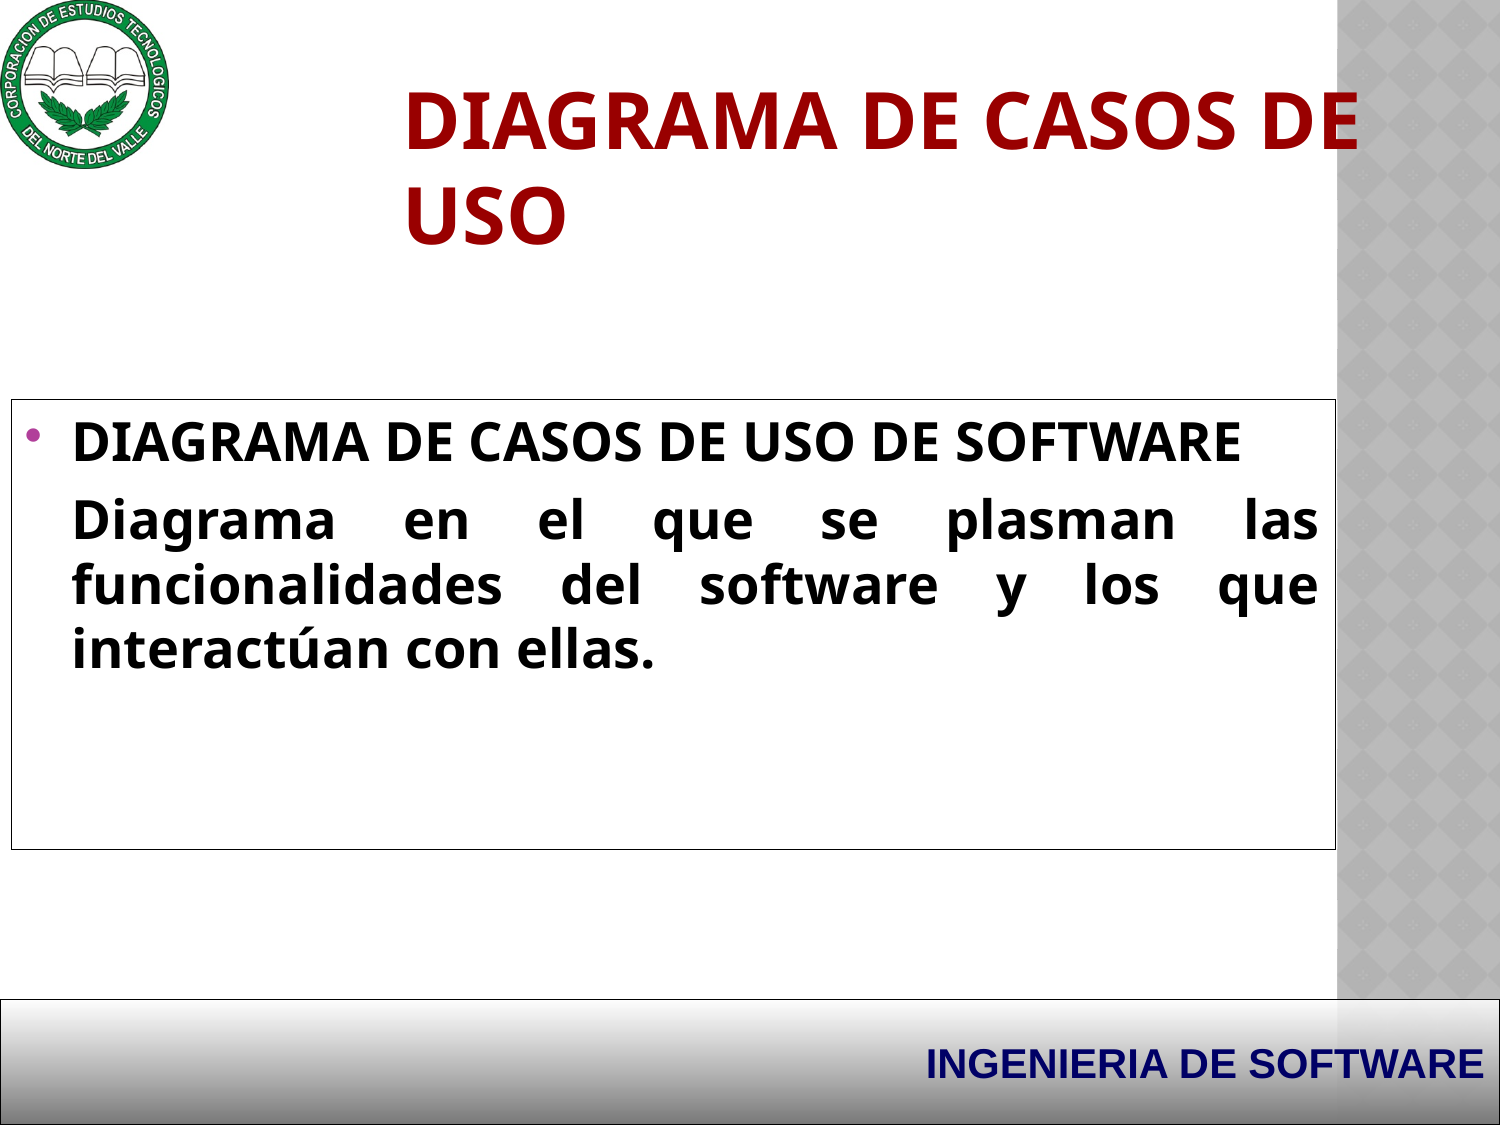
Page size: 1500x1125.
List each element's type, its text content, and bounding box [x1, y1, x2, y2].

title Diagrama de Casos de Uso [387, 62, 1388, 300]
picture [0, 0, 169, 169]
list DIAGRAMA DE CASOS DE USO DE SOFTWARE Diagrama en el que se plasman las funcionalidades del software y los que interactúan con ellas. [11, 399, 1336, 850]
